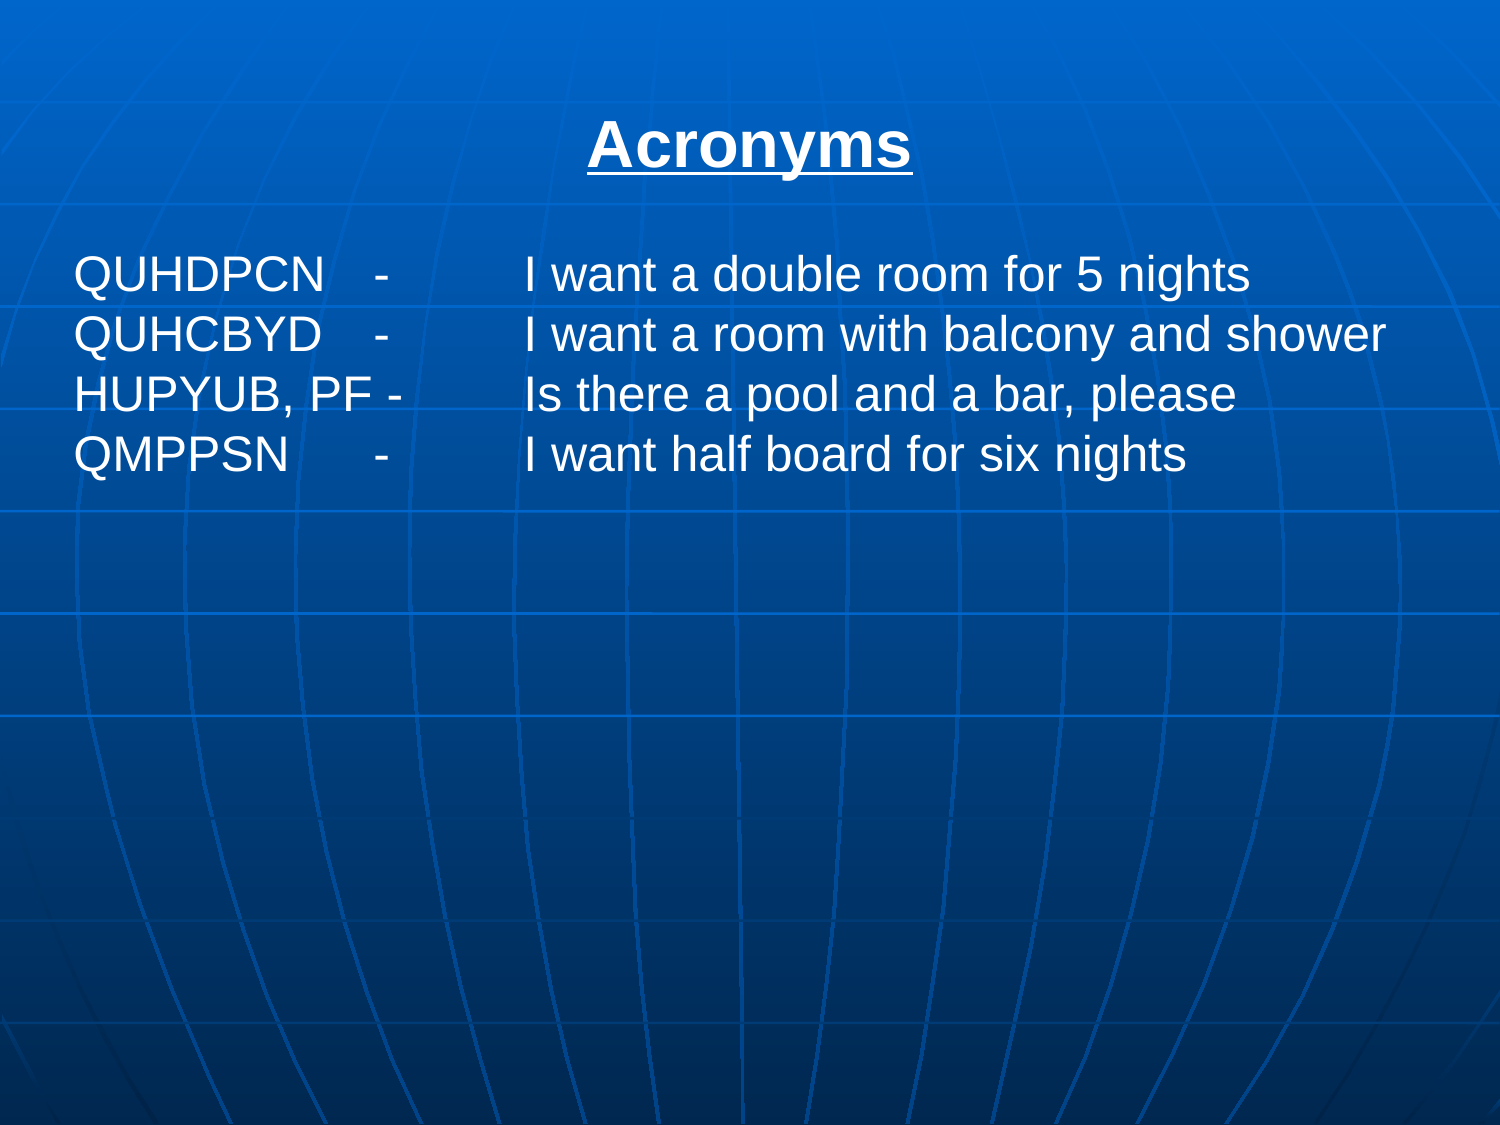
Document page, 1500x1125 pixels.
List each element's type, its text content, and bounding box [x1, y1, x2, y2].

text_box Acronyms QUHDPCN - I want a double room for 5 nights QUHCBYD - I want a room with balcony and shower HUPYUB, PF - Is there a pool and a bar, please QMPPSN - I want half board for six nights [58, 93, 1442, 489]
